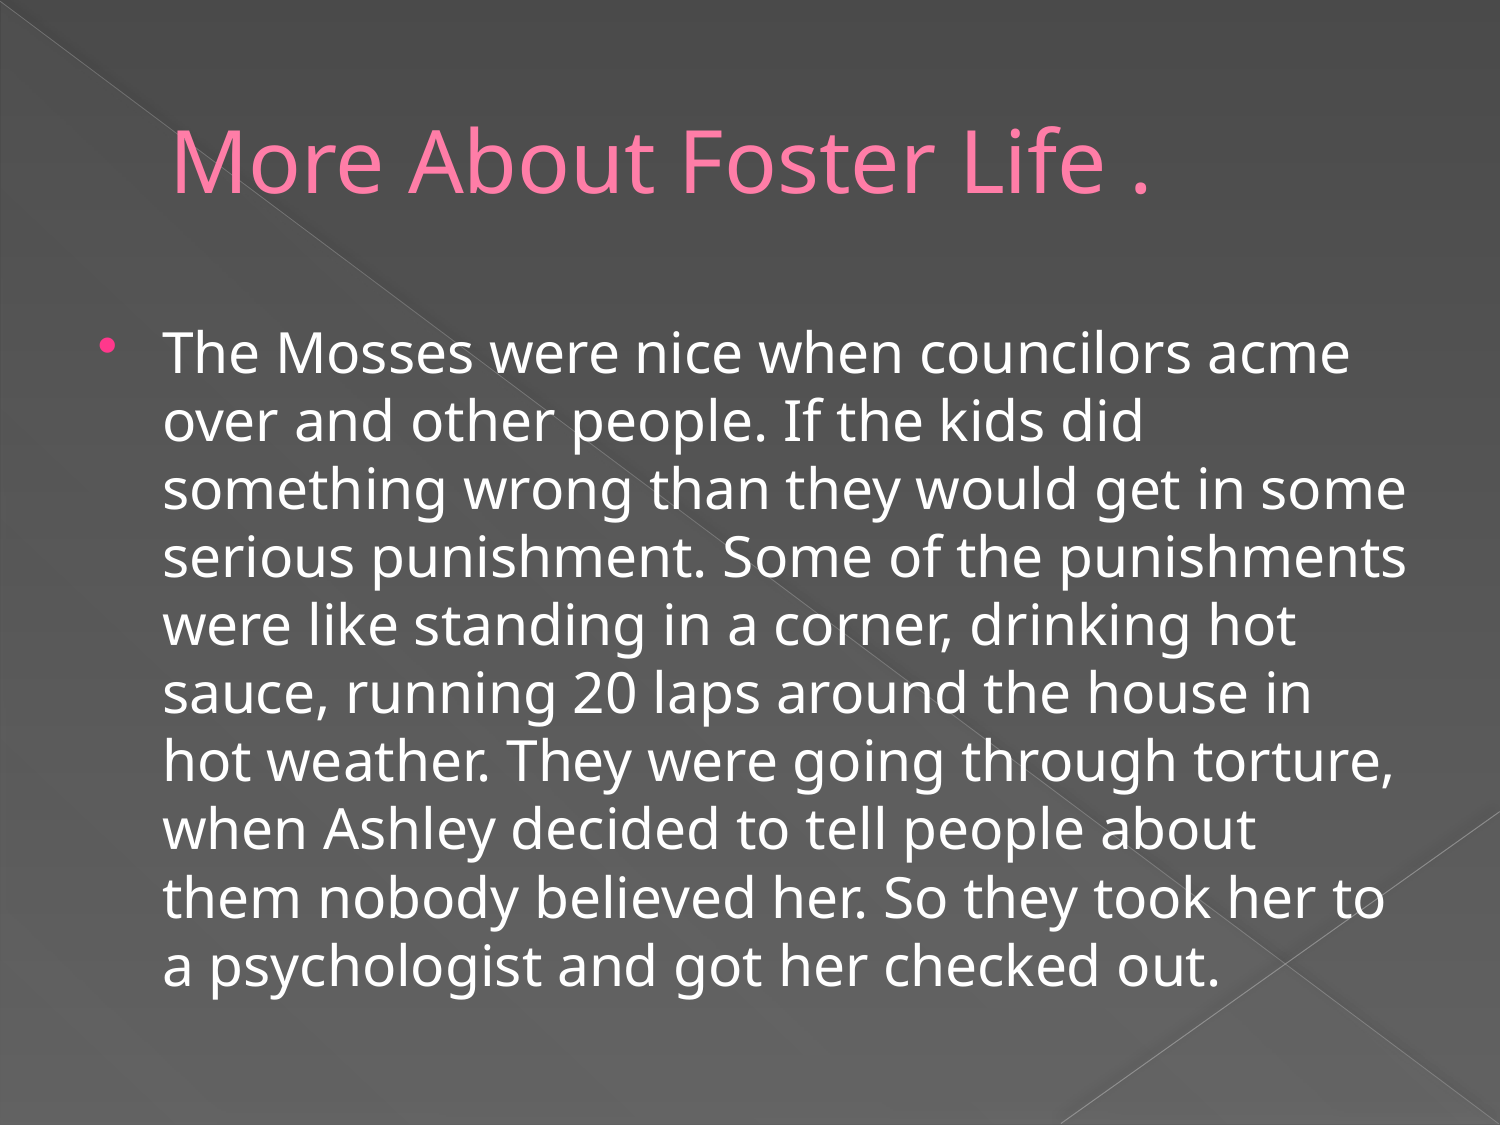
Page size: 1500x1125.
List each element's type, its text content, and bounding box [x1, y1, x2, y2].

title More About Foster Life . [75, 43, 1425, 274]
list The Mosses were nice when councilors acme over and other people. If the kids did something wrong than they would get in some serious punishment. Some of the punishments were like standing in a corner, drinking hot sauce, running 20 laps around the house in hot weather. They were going through torture, when Ashley decided to tell people about them nobody believed her. So they took her to a psychologist and got her checked out. [75, 308, 1425, 1059]
